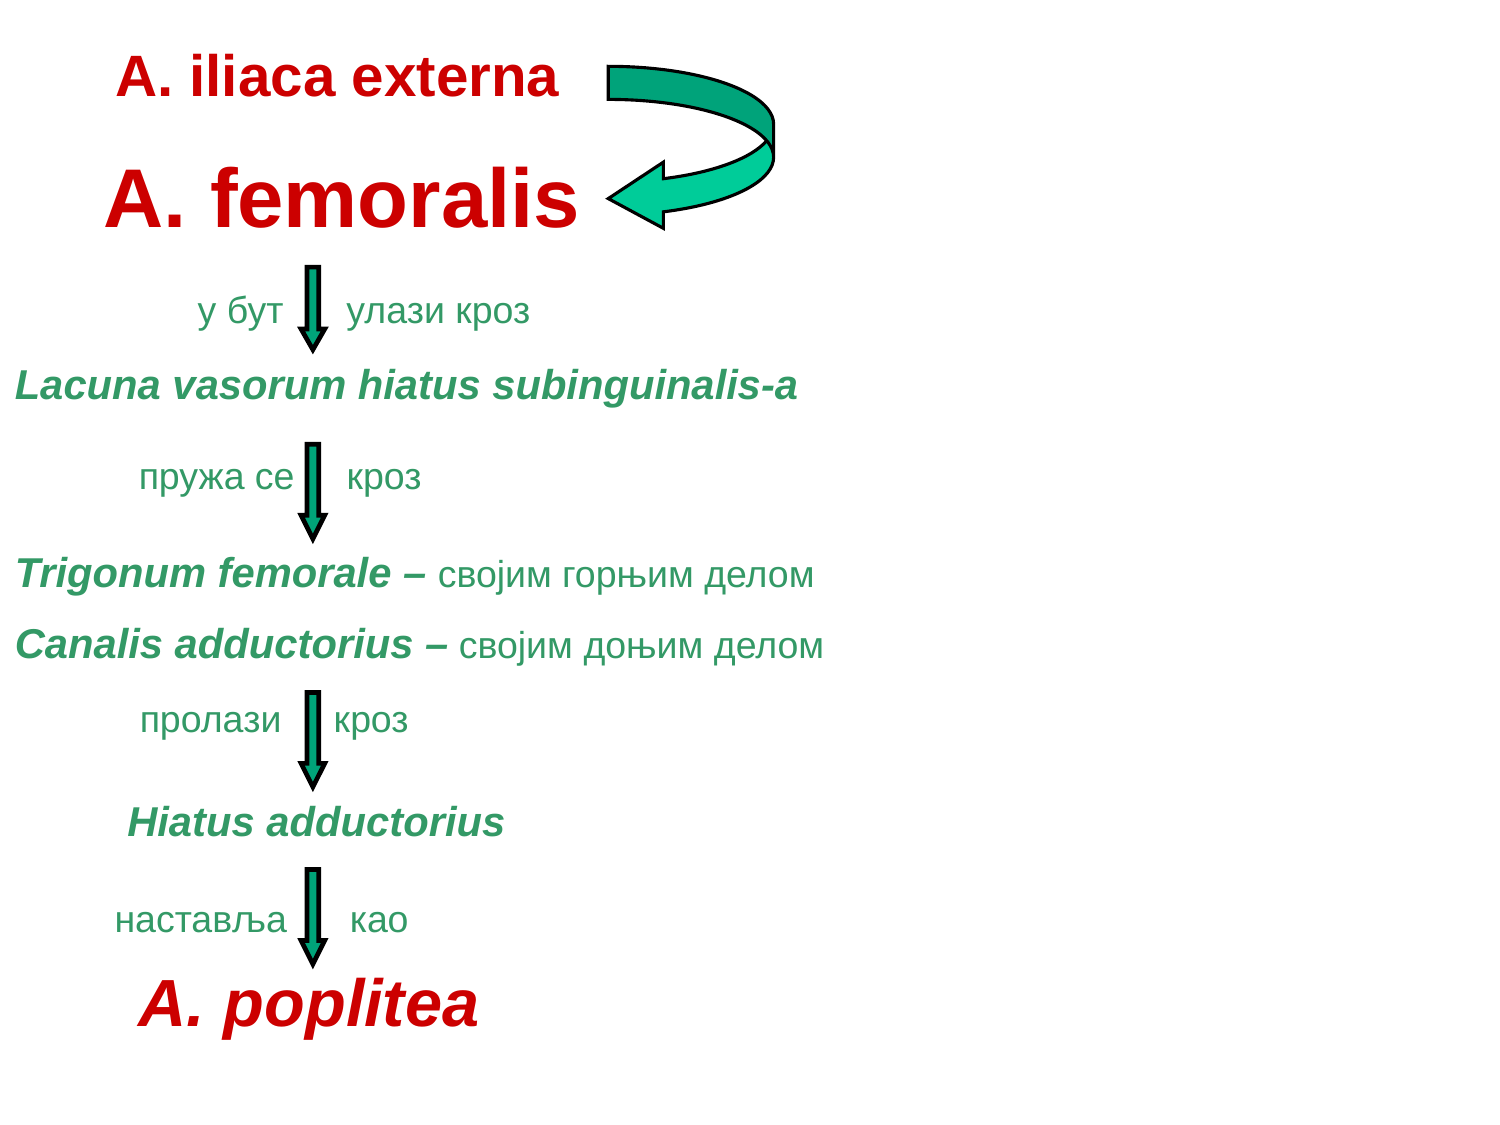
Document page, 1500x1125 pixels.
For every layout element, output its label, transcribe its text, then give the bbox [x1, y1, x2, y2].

text_box A. iliaca externa [100, 31, 575, 116]
text_box [301, 504, 325, 538]
text_box наставља као [99, 887, 467, 948]
text_box пролази кроз [124, 687, 479, 748]
text_box A. femoralis [89, 137, 596, 252]
text_box [608, 66, 774, 229]
text_box A. poplitea [123, 952, 644, 1047]
text_box у бут улази кроз [183, 278, 585, 339]
text_box пружа се кроз [123, 444, 503, 504]
text_box [306, 339, 319, 350]
text_box [304, 948, 321, 952]
text_box Lacuna vasorum hiatus subinguinalis-a [0, 350, 916, 415]
text_box Hiatus adductorius [112, 787, 727, 853]
text_box [301, 748, 325, 787]
text_box [306, 869, 319, 887]
text_box [306, 267, 319, 278]
text_box Trigonum femorale – својим горњим делом Canalis adductorius – својим доњим делом [0, 538, 925, 675]
